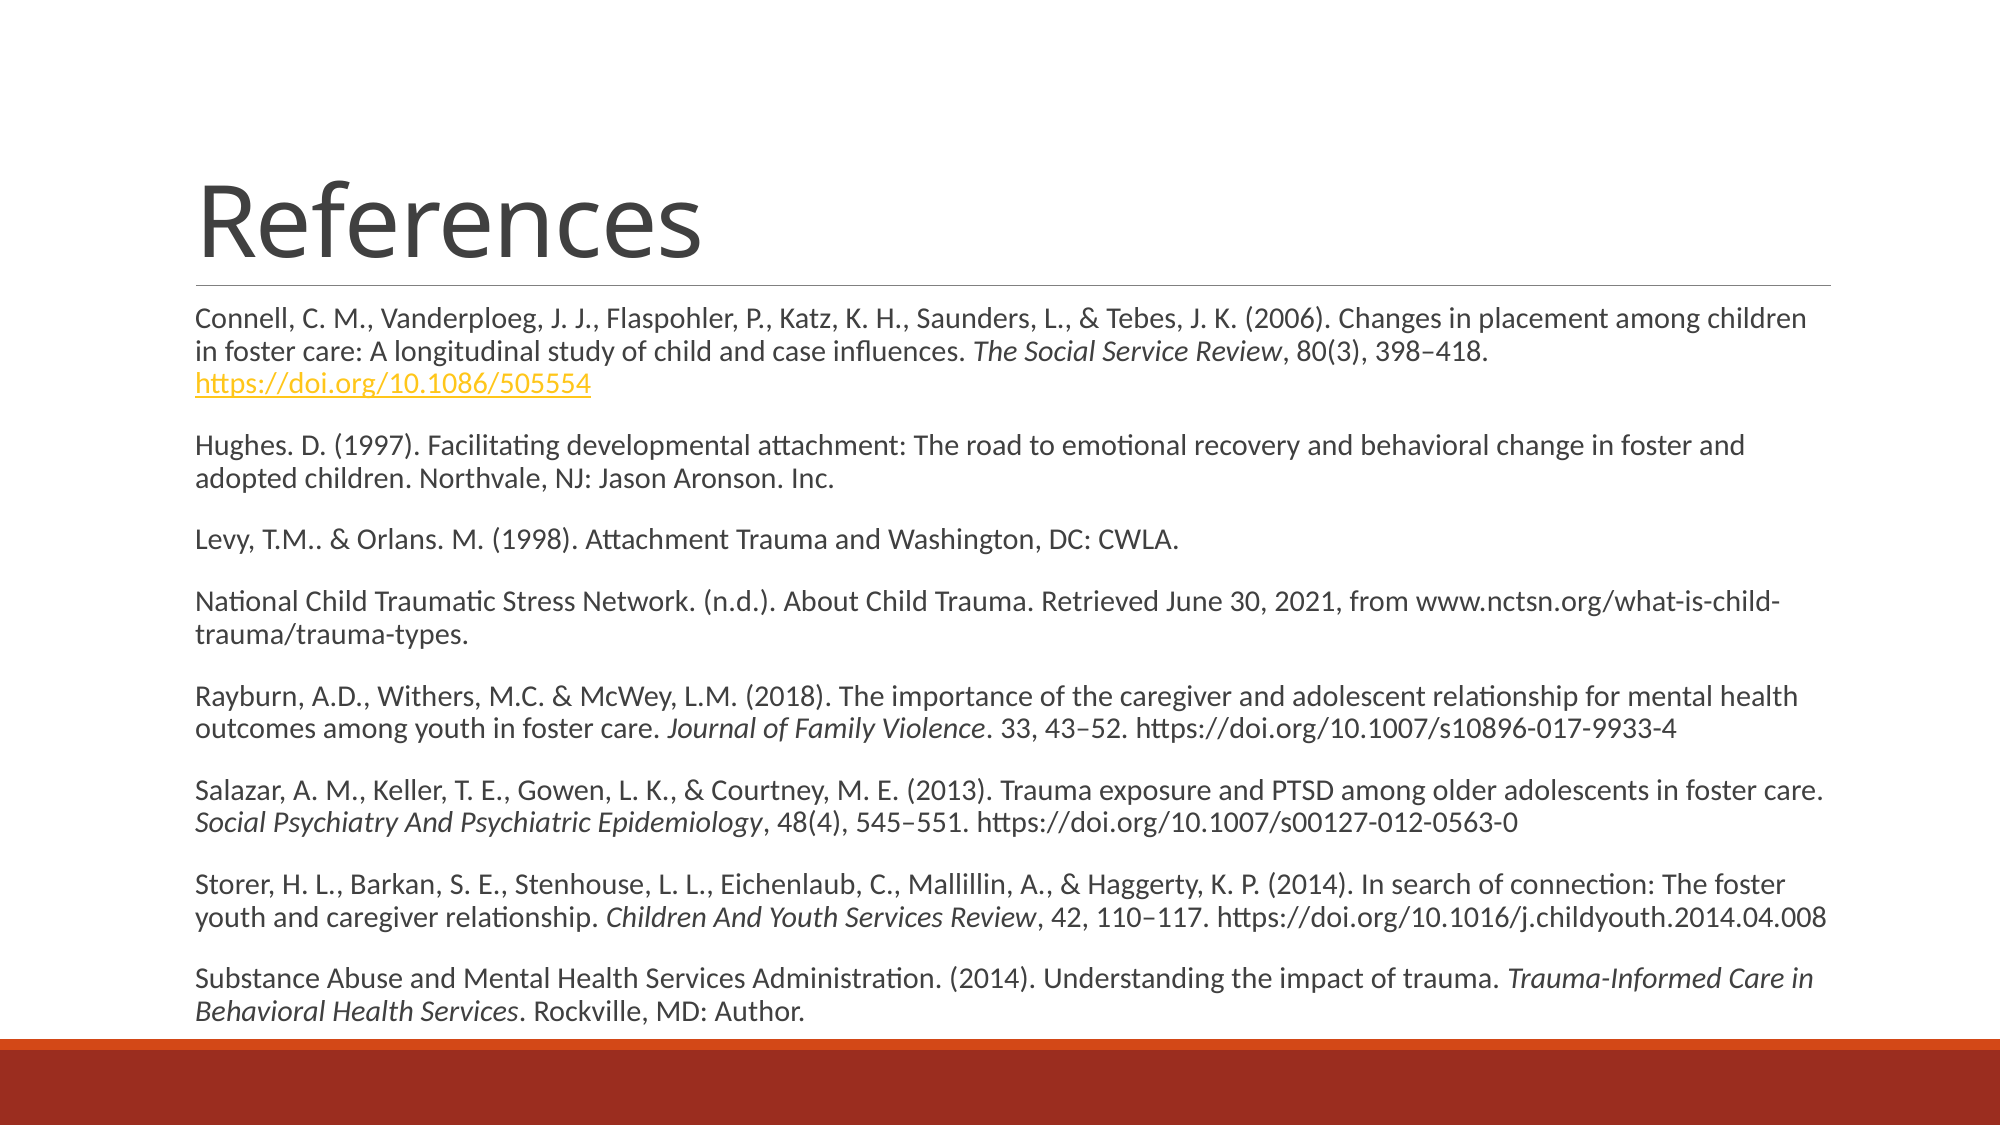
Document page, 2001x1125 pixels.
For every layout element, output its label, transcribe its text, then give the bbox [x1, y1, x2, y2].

title References [180, 47, 1830, 285]
list Connell, C. M., Vanderploeg, J. J., Flaspohler, P., Katz, K. H., Saunders, L., & Tebes, J. K. (2006). Changes in placement among children in foster care: A longitudinal study of child and case influences. The Social Service Review, 80(3), 398–418. https://doi.org/10.1086/505554 Hughes. D. (1997). Facilitating developmental attachment: The road to emotional recovery and behavioral change in foster and adopted children. Northvale, NJ: Jason Aronson. Inc. Levy, T.M.. & Orlans. M. (1998). Attachment Trauma and Washington, DC: CWLA. National Child Traumatic Stress Network. (n.d.). About Child Trauma. Retrieved June 30, 2021, from www.nctsn.org/what-is-child-trauma/trauma-types. Rayburn, A.D., Withers, M.C. & McWey, L.M. (2018). The importance of the caregiver and adolescent relationship for mental health outcomes among youth in foster care. Journal of Family Violence. 33, 43–52. https://doi.org/10.1007/s10896-017-9933-4 Salazar, A. M., Keller, T. E., Gowen, L. K., & Courtney, M. E. (2013). Trauma exposure and PTSD among older adolescents in foster care. Social Psychiatry And Psychiatric Epidemiology, 48(4), 545–551. https://doi.org/10.1007/s00127-012-0563-0 Storer, H. L., Barkan, S. E., Stenhouse, L. L., Eichenlaub, C., Mallillin, A., & Haggerty, K. P. (2014). In search of connection: The foster youth and caregiver relationship. Children And Youth Services Review, 42, 110–117. https://doi.org/10.1016/j.childyouth.2014.04.008 Substance Abuse and Mental Health Services Administration. (2014). Understanding the impact of trauma. Trauma-Informed Care in Behavioral Health Services. Rockville, MD: Author. [180, 294, 1830, 1028]
